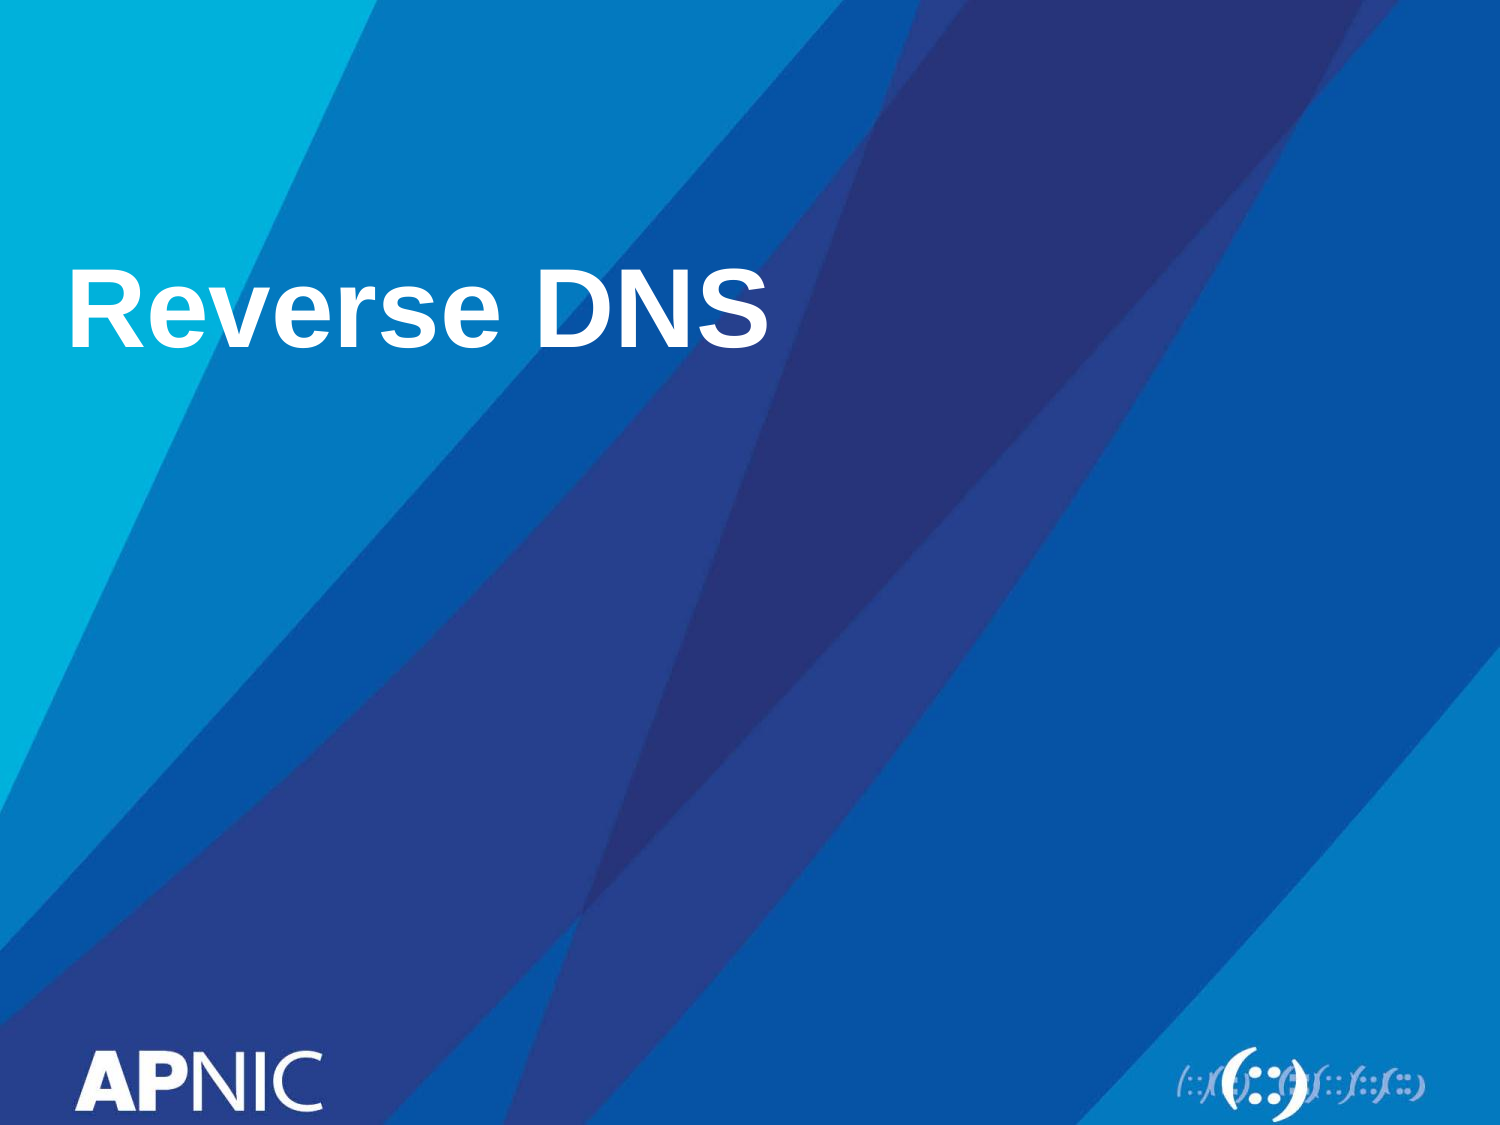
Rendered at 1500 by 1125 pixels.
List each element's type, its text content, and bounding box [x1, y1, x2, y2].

title Reverse DNS [64, 125, 1435, 480]
picture [0, 0, 1500, 1125]
subtitle [64, 491, 1435, 780]
